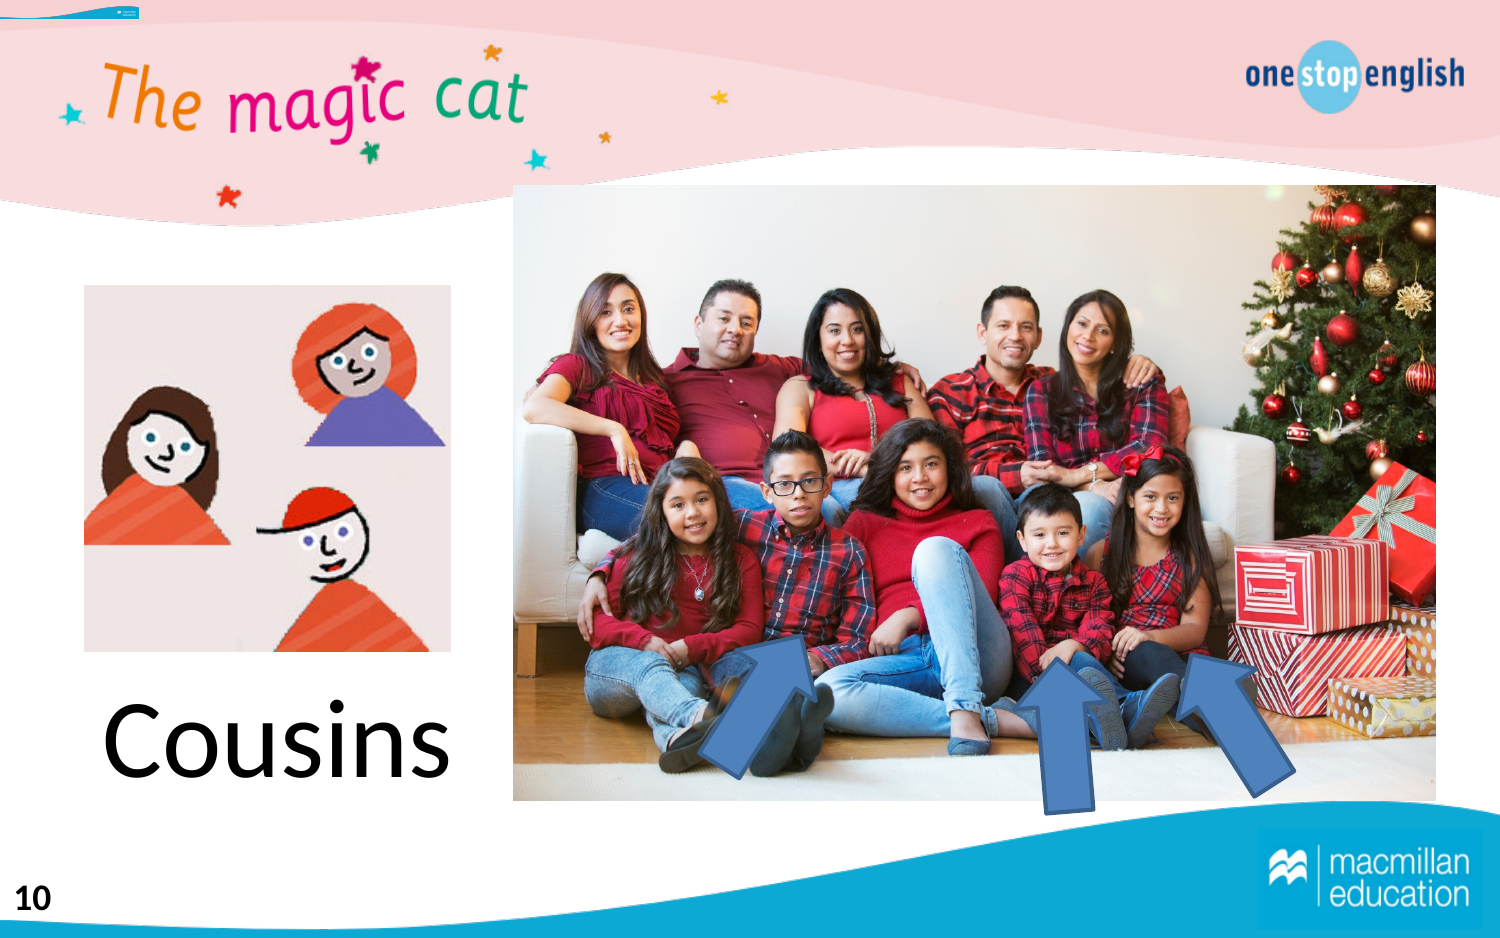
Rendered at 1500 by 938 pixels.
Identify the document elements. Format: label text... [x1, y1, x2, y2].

text_box 10 [0, 870, 65, 921]
picture [84, 285, 451, 652]
picture [513, 184, 1436, 801]
text_box [1043, 809, 1096, 816]
text_box Cousins [17, 657, 513, 808]
